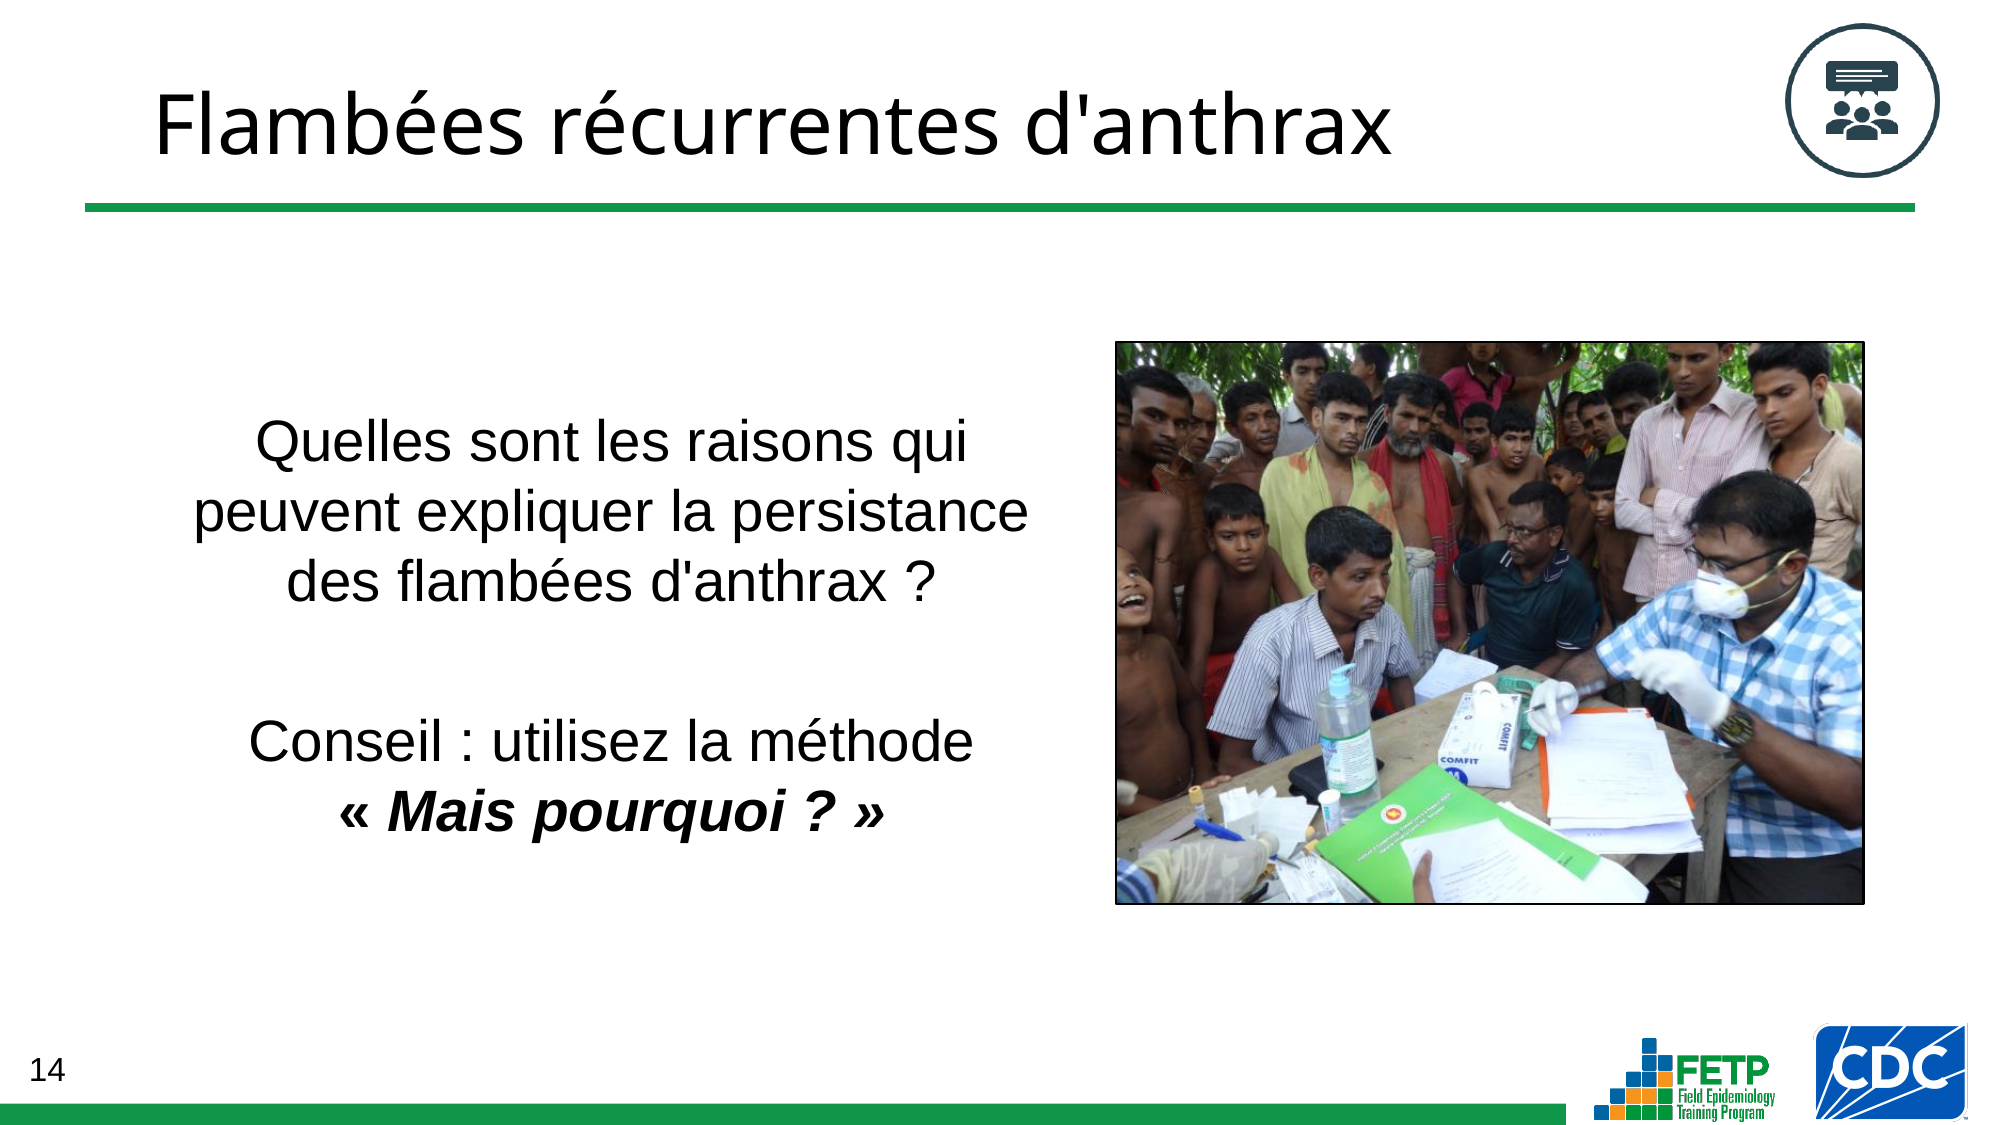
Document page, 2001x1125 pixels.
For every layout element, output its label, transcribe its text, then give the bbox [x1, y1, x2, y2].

picture [1594, 1038, 1775, 1122]
list Quelles sont les raisons qui peuvent expliquer la persistance des flambées d'anthrax ? Conseil : utilisez la méthode « Mais pourquoi ? » [137, 242, 1088, 1004]
text_box Flambées récurrentes d'anthrax [137, 75, 1863, 207]
picture [1785, 23, 1940, 178]
picture [1813, 1023, 1968, 1122]
picture [1116, 343, 1863, 903]
